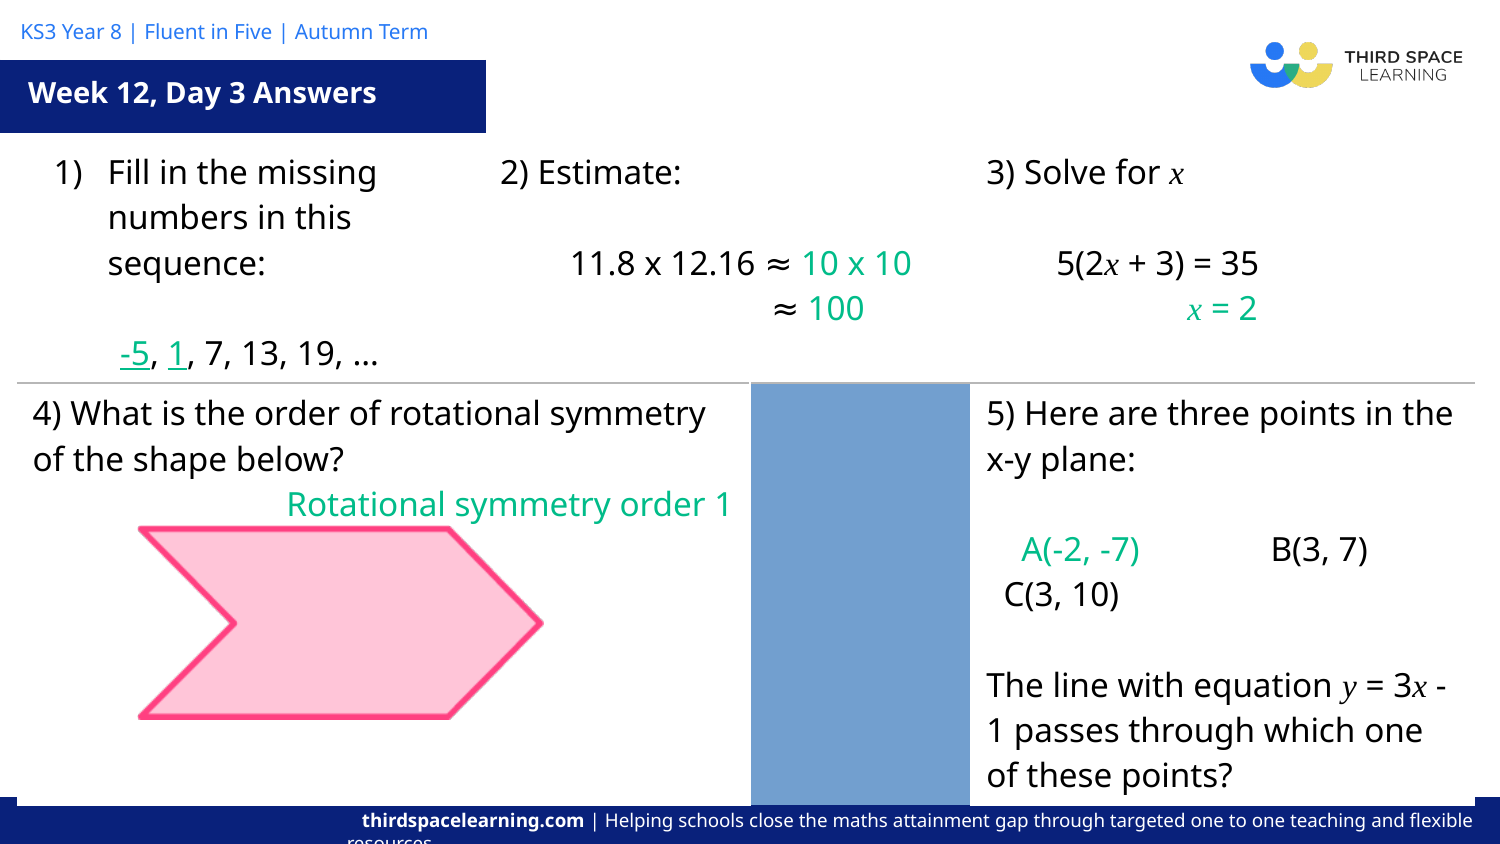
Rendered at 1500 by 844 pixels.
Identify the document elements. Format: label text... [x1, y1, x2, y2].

picture [1250, 33, 1465, 99]
picture [136, 524, 544, 720]
table_header Fill in the missing numbers in this sequence: -5, 1, 7, 13, 19, … [19, 142, 484, 382]
table_header 2) Estimate: 11.8 x 12.16 ≈ 10 x 10 ≈ 100 [486, 142, 970, 382]
table_cell 5) Here are three points in the x-y plane: A(-2, -7) B(3, 7) C(3, 10) The line with equation y = 3x -1 passes through which one of these points? [972, 384, 1474, 804]
table_header 3) Solve for x 5(2x + 3) = 35 x = 2 [972, 142, 1474, 382]
text_box Week 12, Day 3 Answers [13, 59, 458, 125]
table_cell 4) What is the order of rotational symmetry of the shape below? Rotational symmetry order 1 [19, 384, 749, 804]
